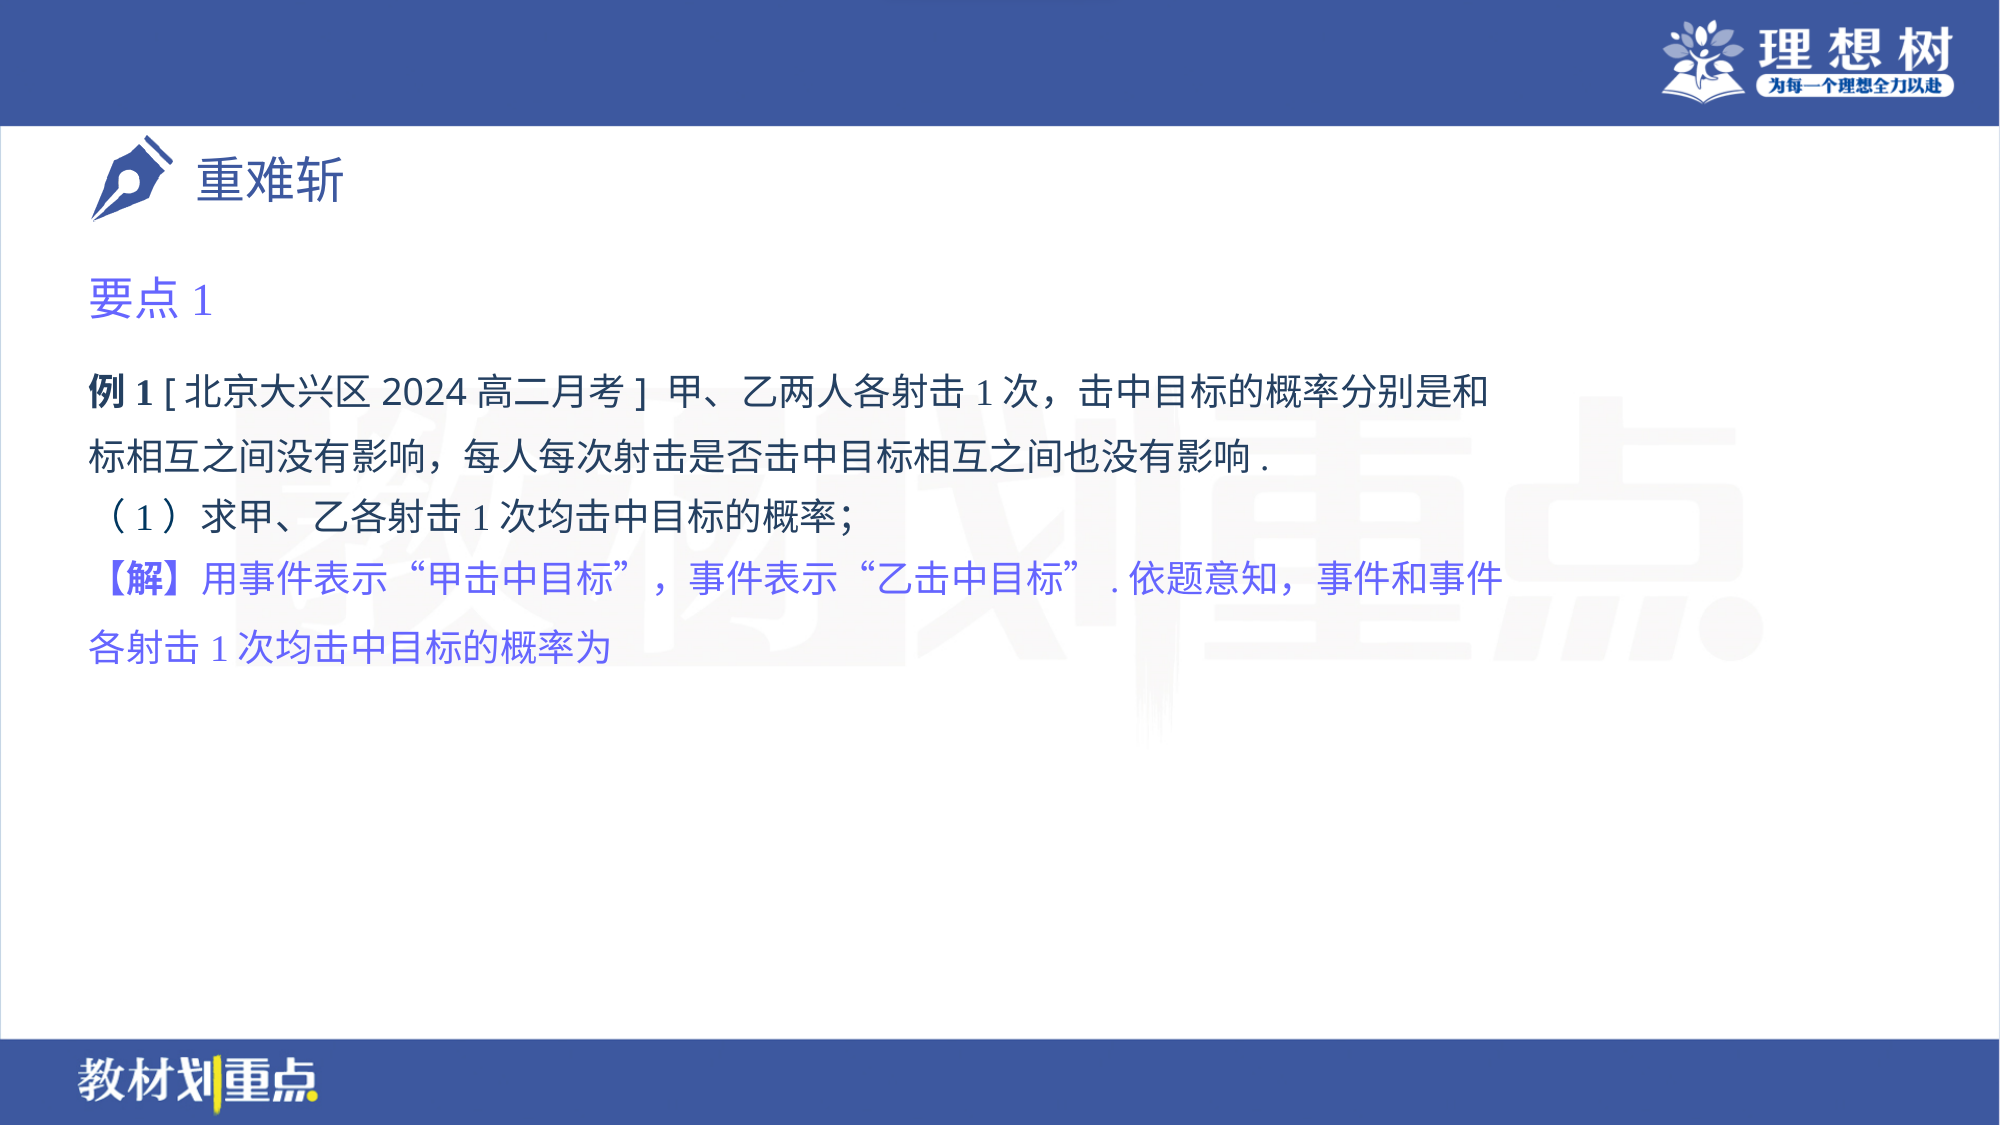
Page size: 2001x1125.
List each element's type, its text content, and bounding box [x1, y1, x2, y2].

text_box 重难斩 [194, 135, 491, 222]
text_box （1）求甲、乙各射击1次均击中目标的概率； [88, 471, 1911, 531]
picture [0, 0, 2000, 1125]
